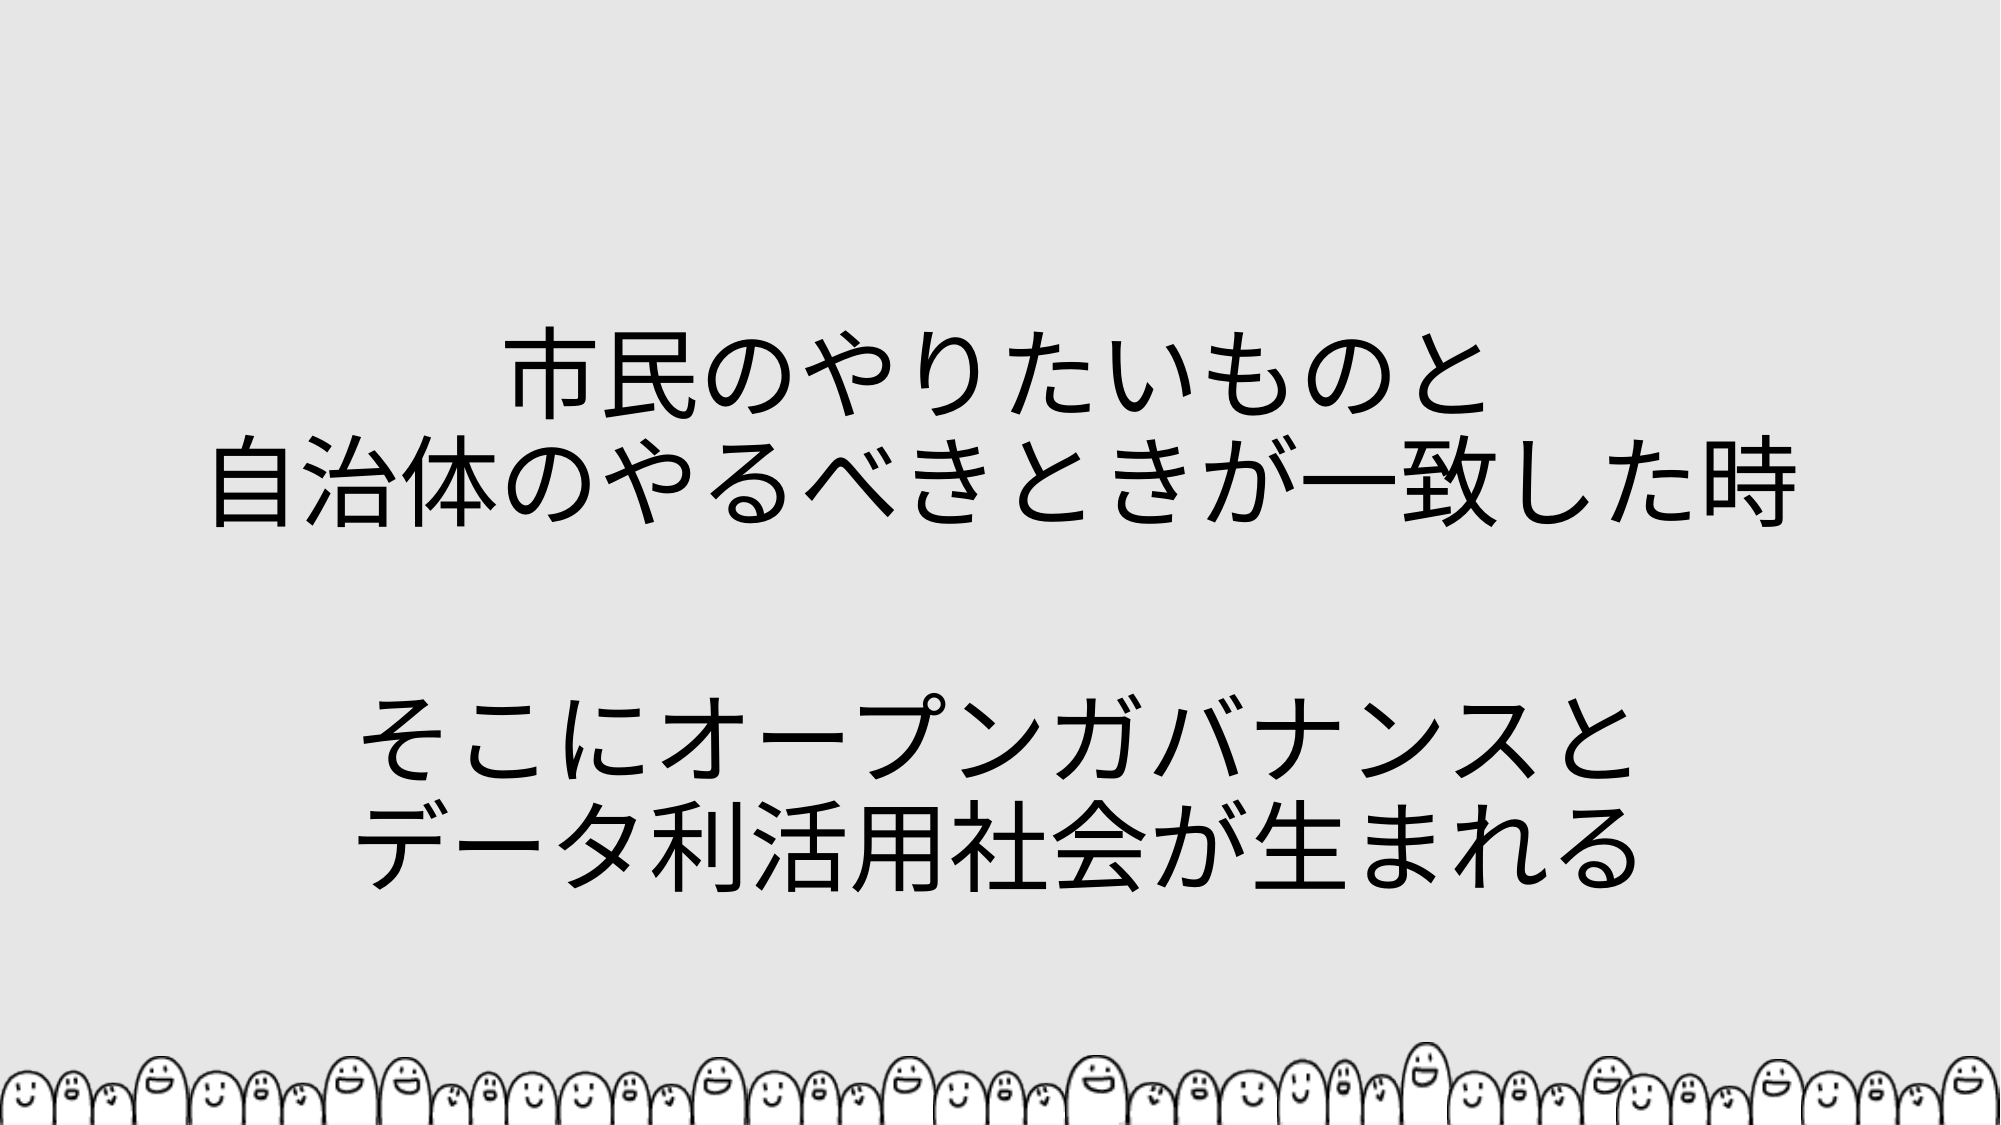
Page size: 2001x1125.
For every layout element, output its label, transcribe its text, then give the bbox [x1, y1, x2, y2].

picture [0, 1042, 2000, 1125]
list 市民のやりたいものと 自治体のやるべきときが一致した時 そこにオープンガバナンスと データ利活用社会が生まれる [31, 210, 1969, 1022]
